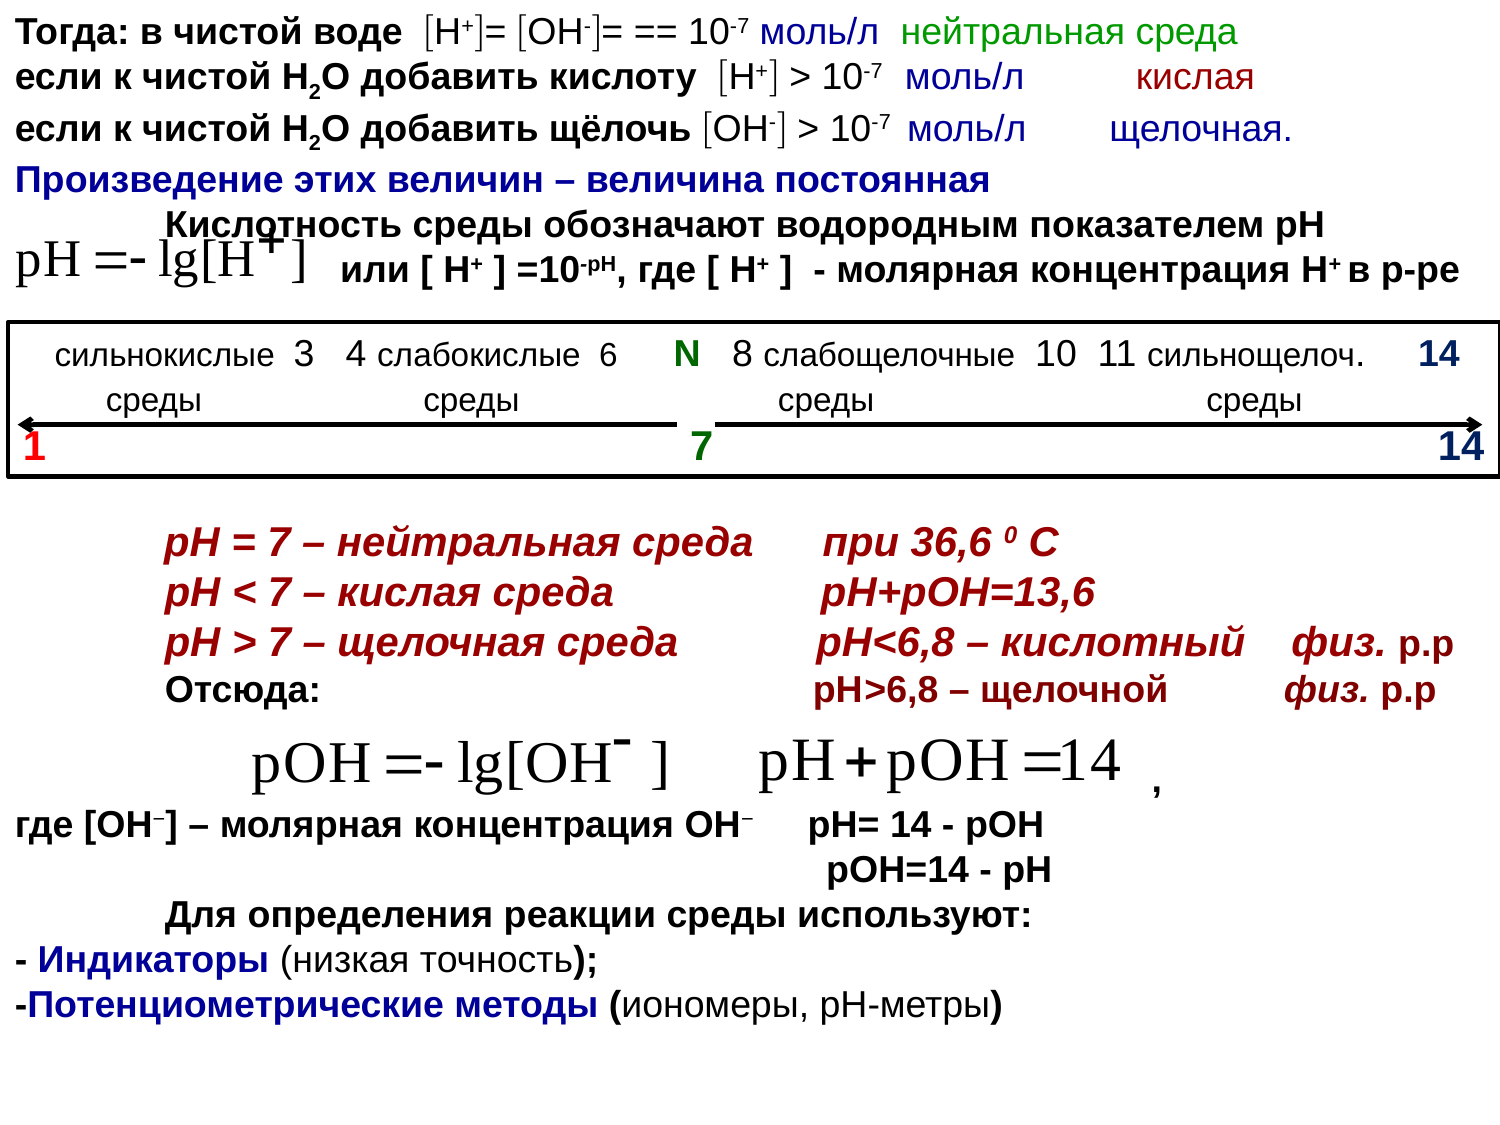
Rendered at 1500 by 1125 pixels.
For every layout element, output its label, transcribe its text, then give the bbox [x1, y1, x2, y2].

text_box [750, 727, 1130, 808]
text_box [243, 727, 677, 809]
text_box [7, 219, 314, 300]
text_box сильнокислые 3 4 слабокислые 6 N 8 слабощелочные 10 11 сильнощелоч. 14 среды среды среды среды 1 7 14 [6, 320, 1500, 479]
